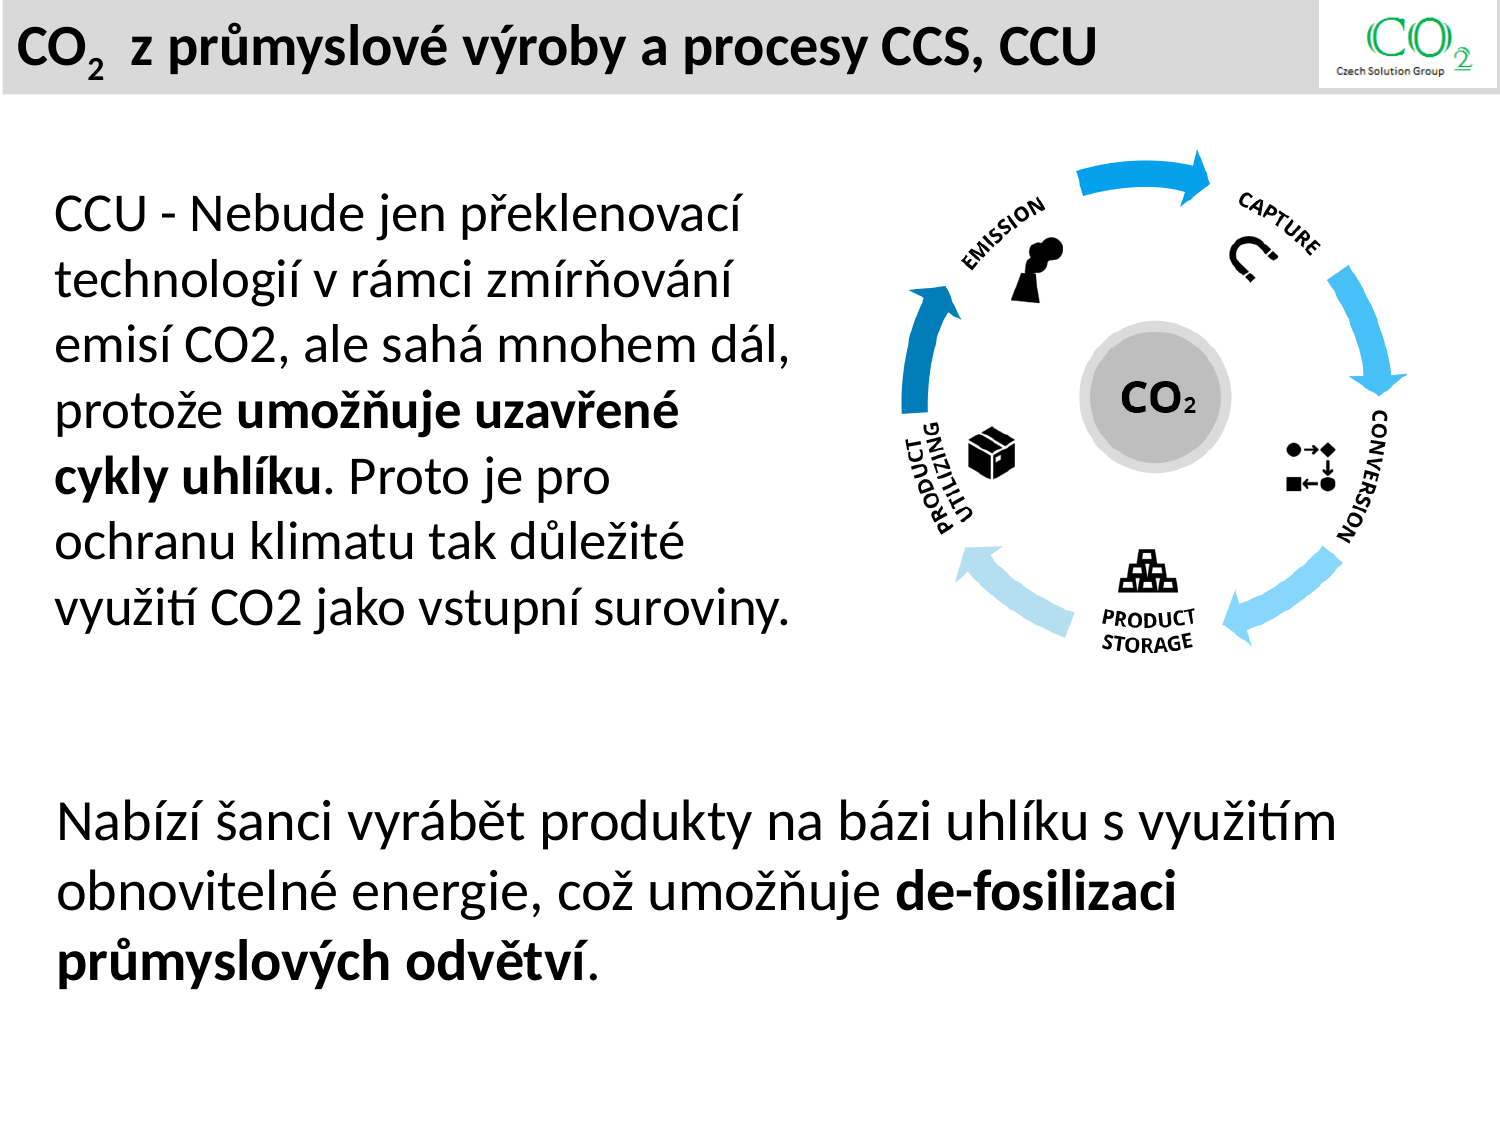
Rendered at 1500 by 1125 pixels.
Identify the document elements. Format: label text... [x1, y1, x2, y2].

text_box Nabízí šanci vyrábět produkty na bázi uhlíku s využitím obnovitelné energie, což umožňuje de-fosilizaci průmyslových odvětví. [41, 775, 1446, 1054]
list CCU - Nebude jen překlenovací technologií v rámci zmírňování emisí CO2, ale sahá mnohem dál, protože umožňuje uzavřené cykly uhlíku. Proto je pro ochranu klimatu tak důležité využití CO2 jako vstupní suroviny. [39, 169, 803, 657]
text_box CO2 z průmyslové výroby a procesy CCS, CCU [2, 0, 1317, 95]
picture [808, 113, 1463, 713]
picture [1319, 0, 1497, 89]
